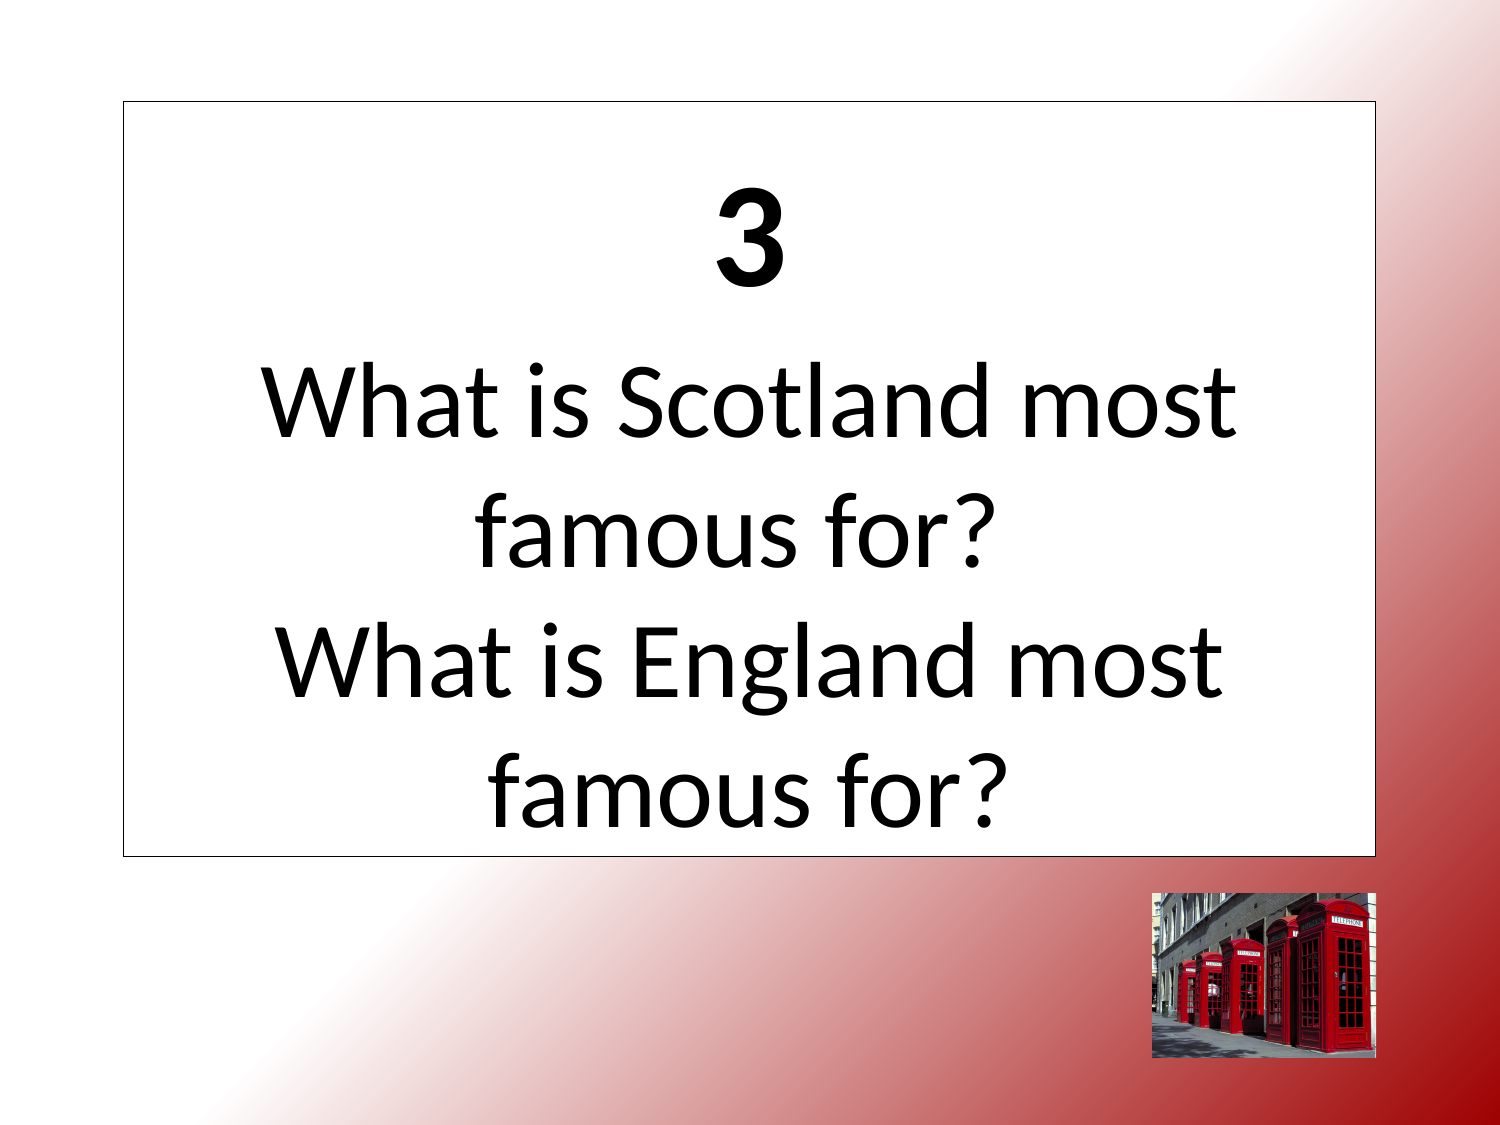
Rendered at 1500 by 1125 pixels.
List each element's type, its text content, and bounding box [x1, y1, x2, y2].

picture [1151, 892, 1377, 1059]
text_box 3 What is Scotland most famous for? What is England most famous for? [123, 101, 1376, 857]
